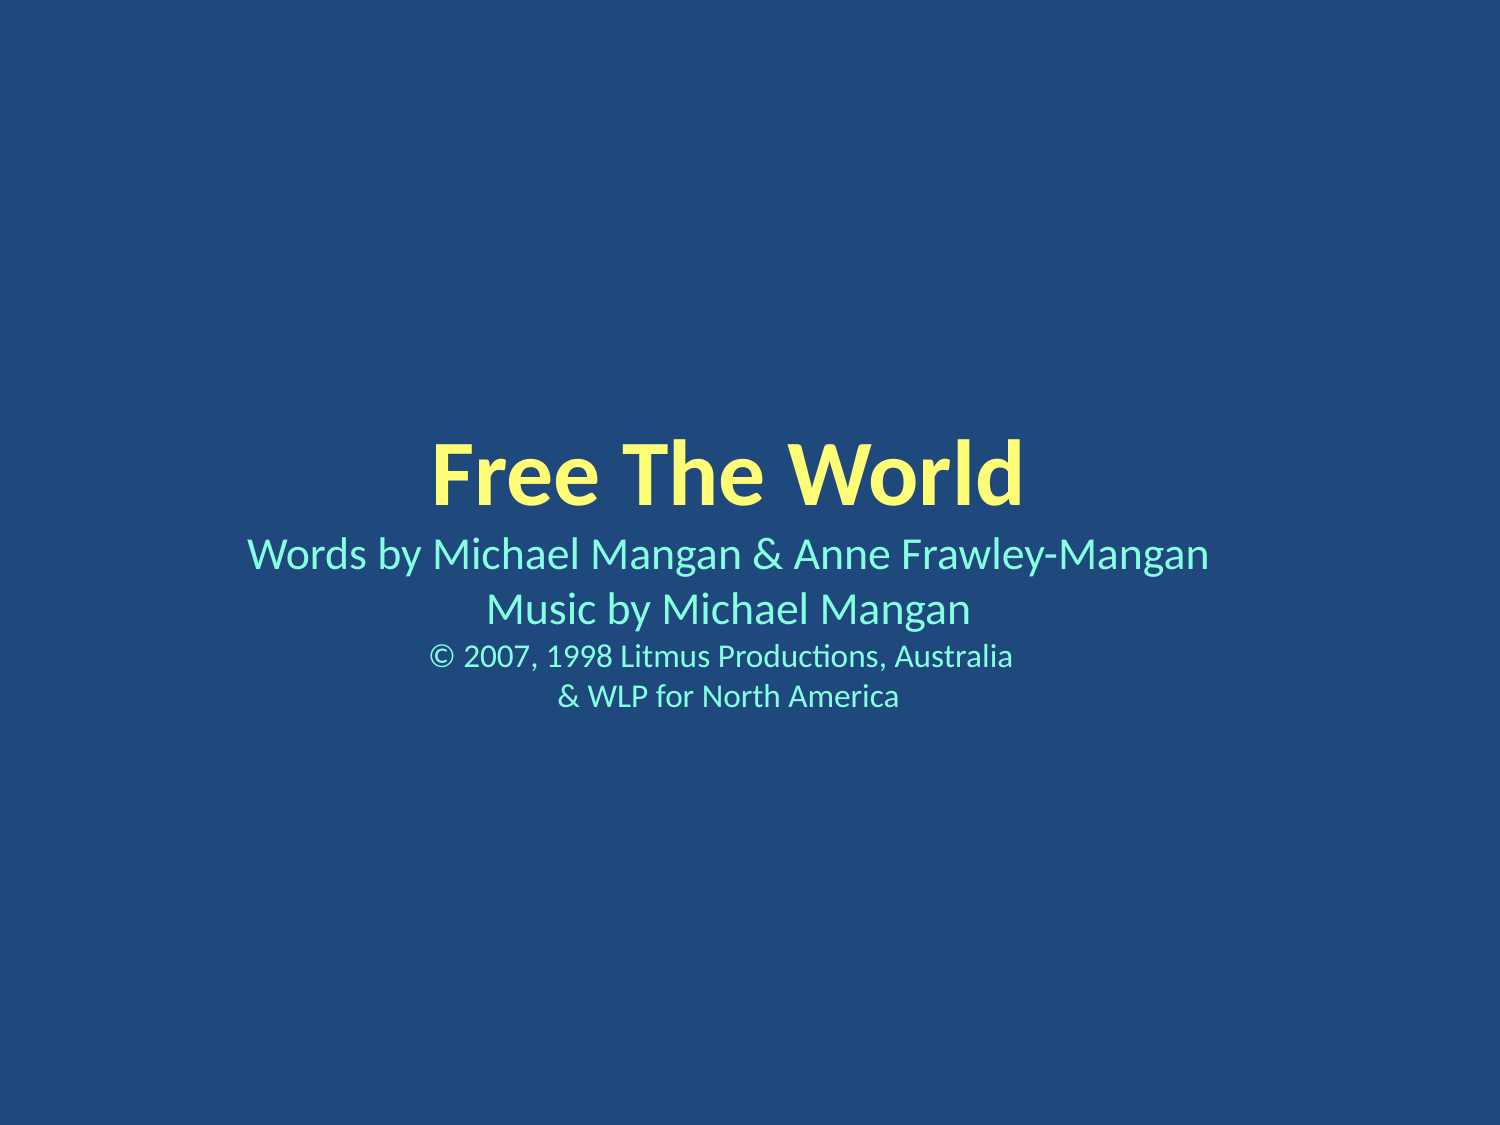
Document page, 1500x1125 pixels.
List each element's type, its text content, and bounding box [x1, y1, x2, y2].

text_box Free The World Words by Michael Mangan & Anne Frawley-Mangan Music by Michael Mangan © 2007, 1998 Litmus Productions, Australia & WLP for North America [41, 403, 1417, 722]
